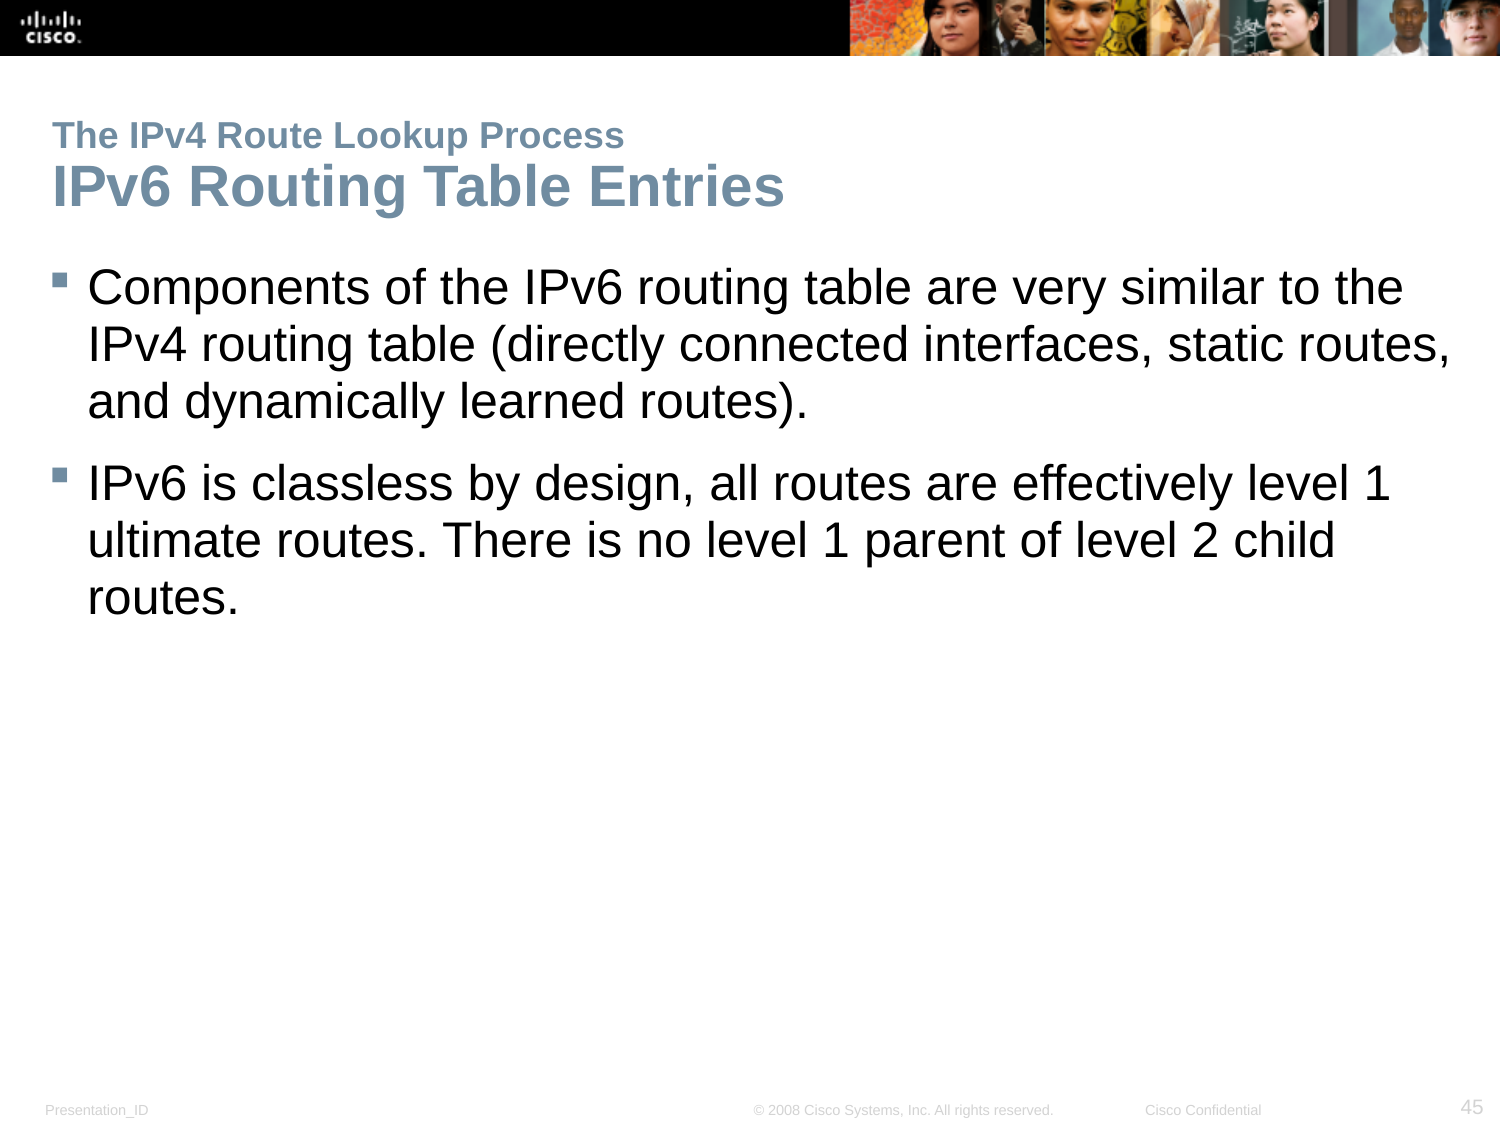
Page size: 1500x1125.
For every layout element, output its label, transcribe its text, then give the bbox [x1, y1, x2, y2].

title The IPv4 Route Lookup Process IPv6 Routing Table Entries [38, 80, 1426, 227]
list Components of the IPv6 routing table are very similar to the IPv4 routing table (directly connected interfaces, static routes, and dynamically learned routes). IPv6 is classless by design, all routes are effectively level 1 ultimate routes. There is no level 1 parent of level 2 child routes. [34, 252, 1468, 1061]
picture [0, 0, 1500, 56]
